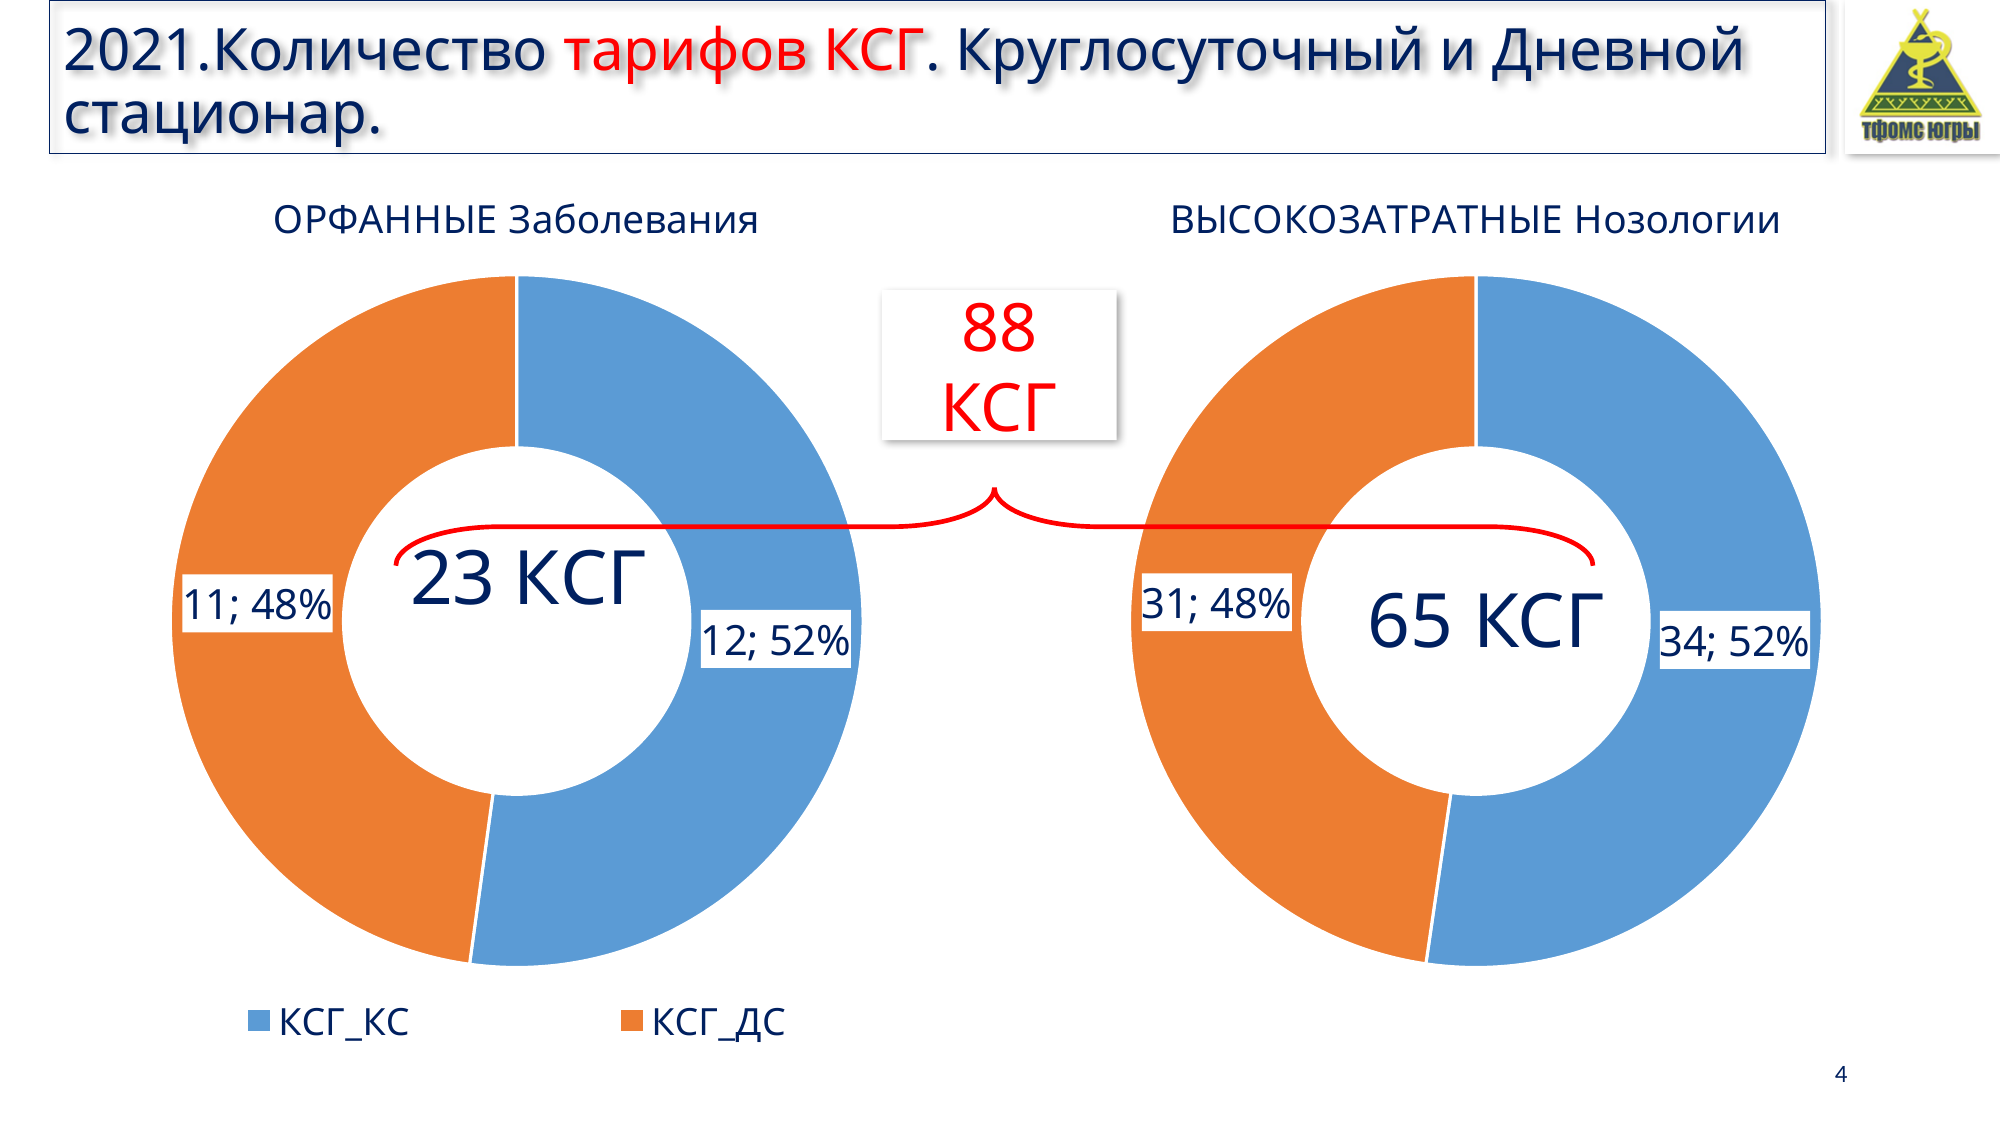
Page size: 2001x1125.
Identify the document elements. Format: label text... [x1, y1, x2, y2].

text_box [985, 487, 1004, 566]
title 2021.Количество тарифов КСГ. Круглосуточный и Дневной стационар. [49, 0, 1826, 154]
chart [1004, 153, 1947, 1064]
picture [1845, 0, 2000, 154]
chart [48, 153, 985, 1064]
text_box 88 КСГ [985, 289, 1004, 441]
slide_number 4 [1412, 1064, 1863, 1103]
